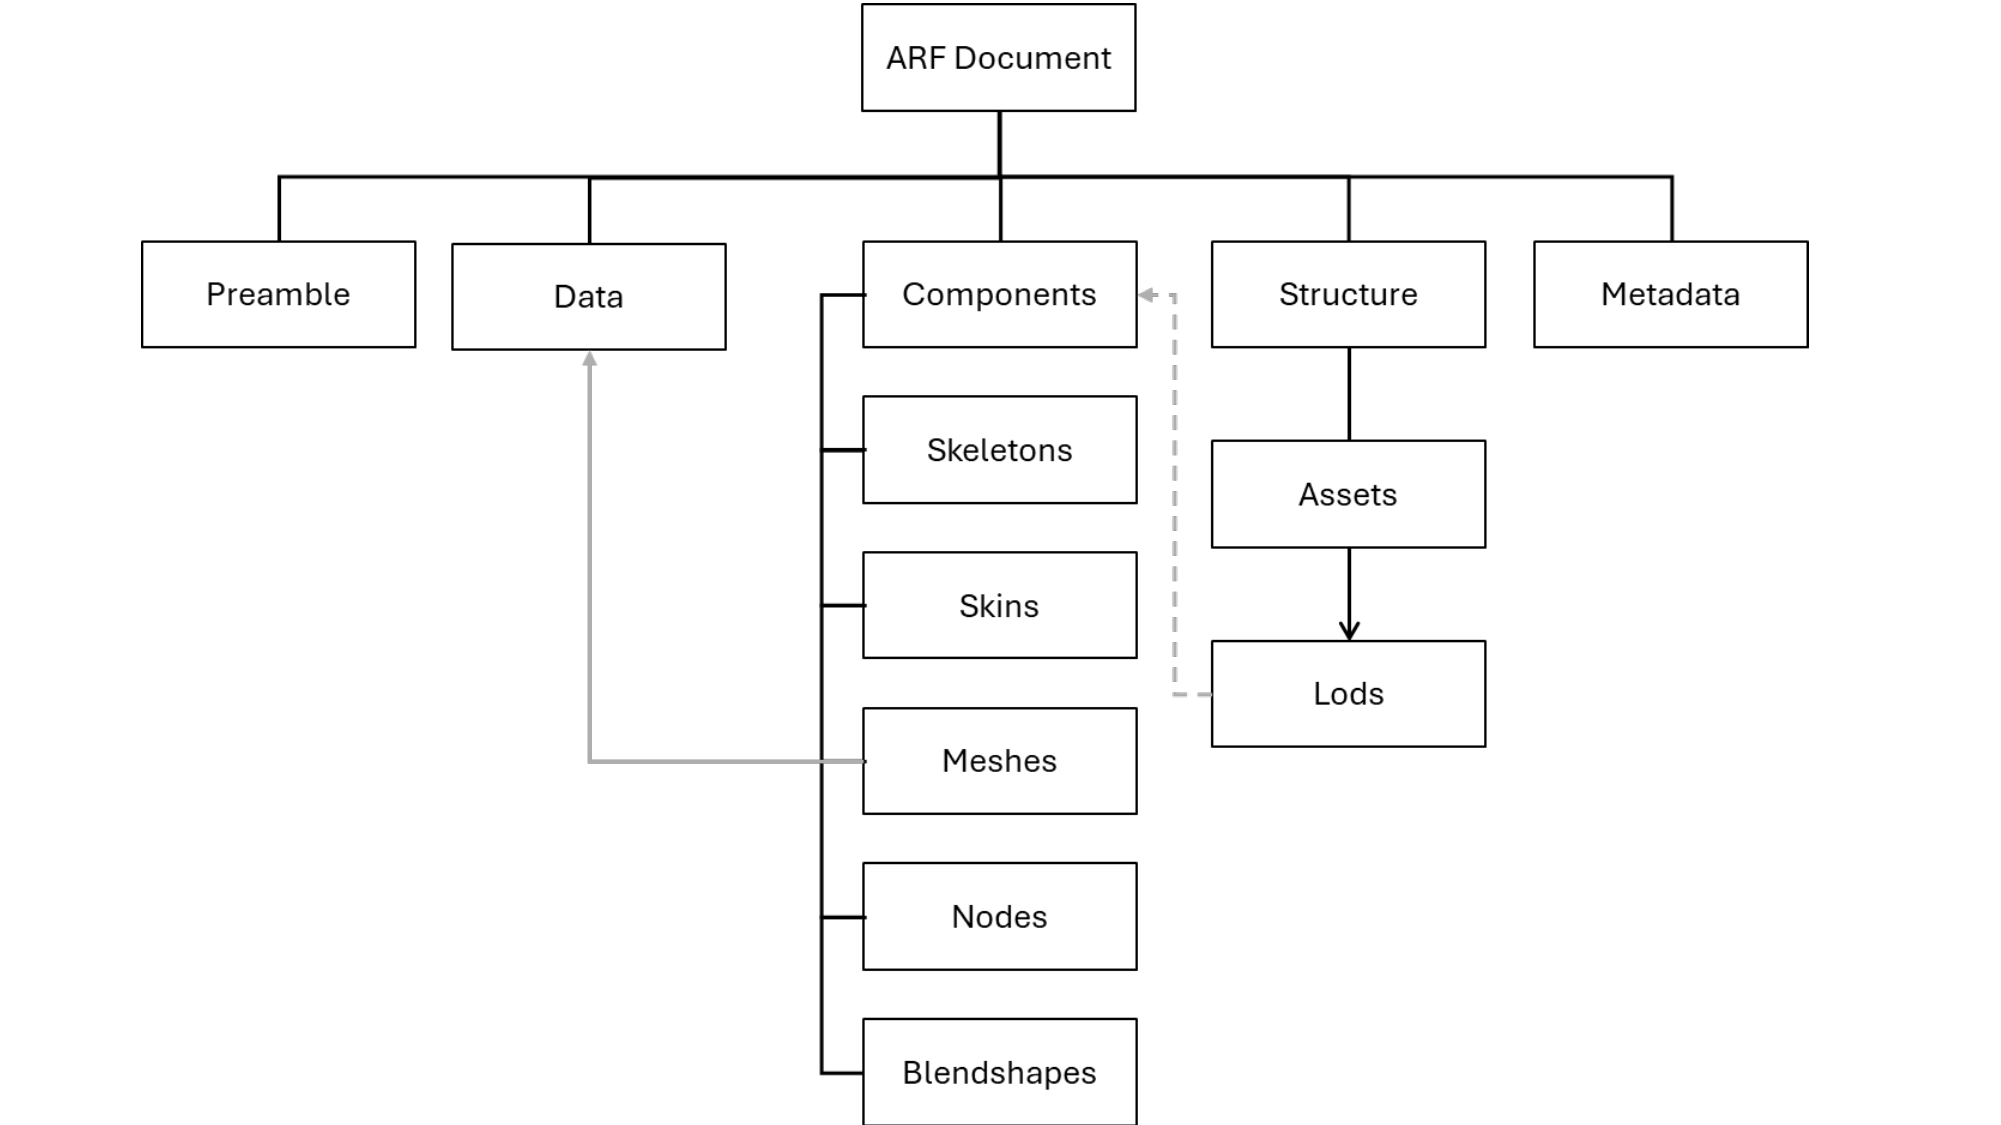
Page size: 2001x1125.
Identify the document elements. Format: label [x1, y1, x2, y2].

picture [140, 3, 1810, 1125]
